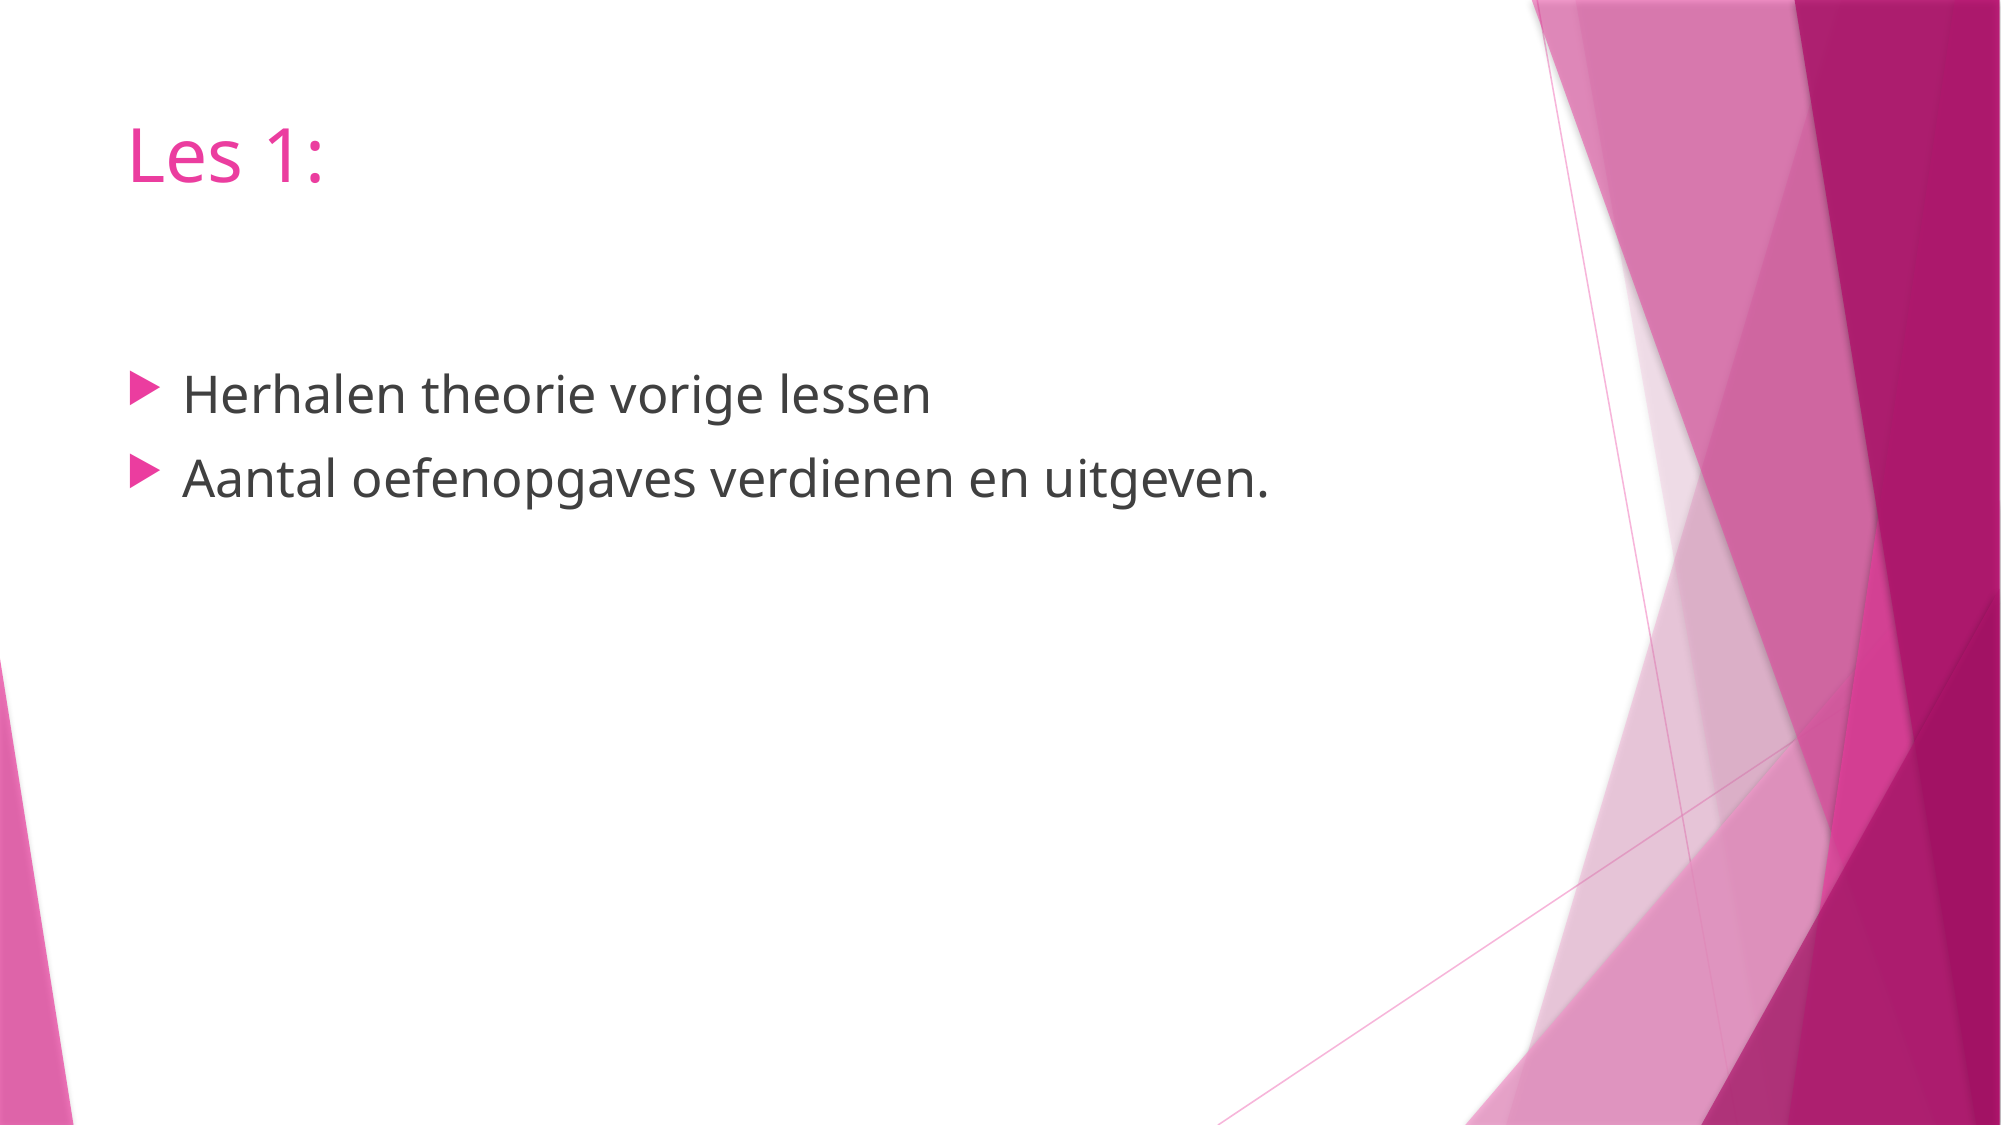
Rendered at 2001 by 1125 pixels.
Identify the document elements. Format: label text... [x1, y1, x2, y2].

list Herhalen theorie vorige lessen Aantal oefenopgaves verdienen en uitgeven. [111, 354, 1522, 992]
title Les 1: [111, 99, 1522, 317]
